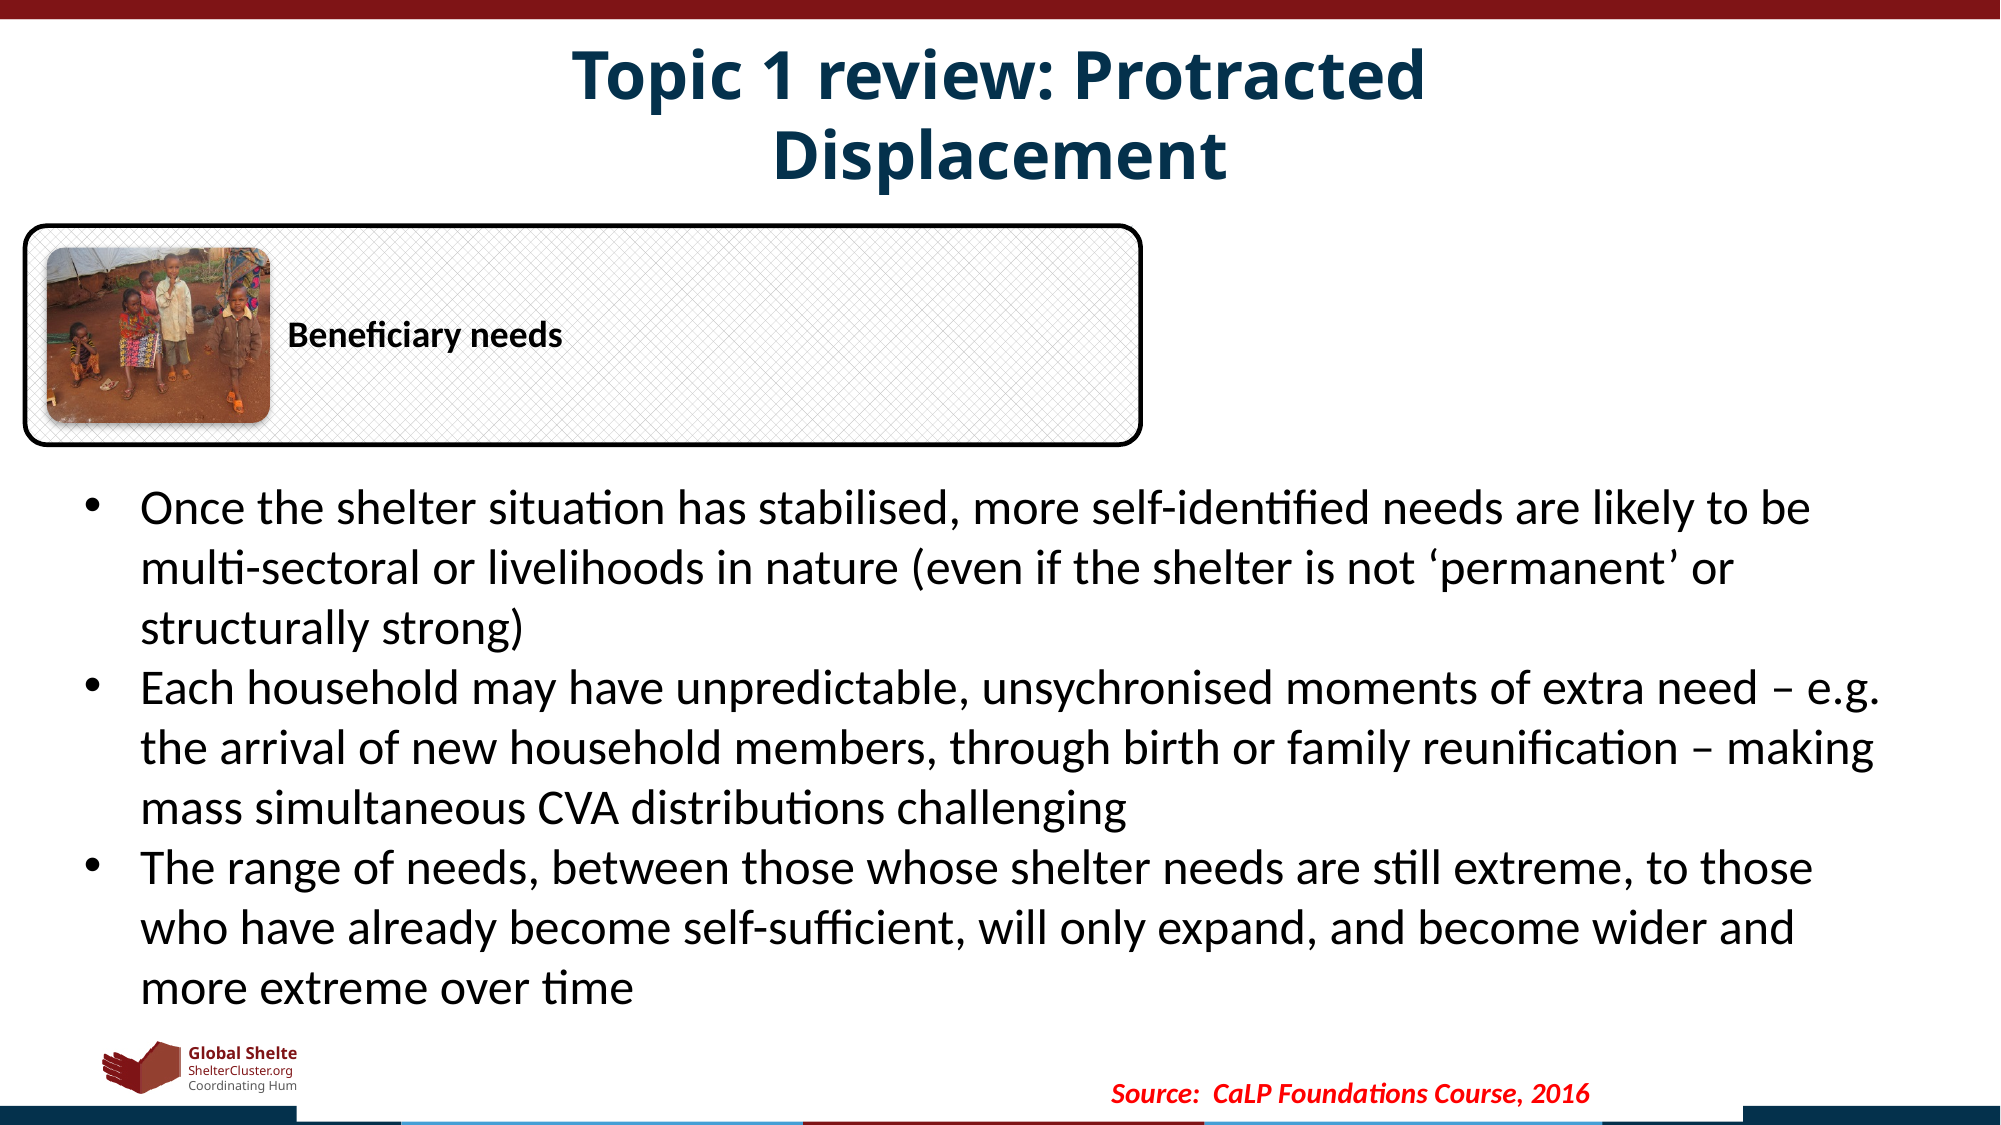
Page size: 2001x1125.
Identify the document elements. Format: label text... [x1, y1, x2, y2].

text_box Once the shelter situation has stabilised, more self-identified needs are likely to be multi-sectoral or livelihoods in nature (even if the shelter is not ‘permanent’ or structurally strong) Each household may have unpredictable, unsychronised moments of extra need – e.g. the arrival of new household members, through birth or family reunification – making mass simultaneous CVA distributions challenging The range of needs, between those whose shelter needs are still extreme, to those who have already become self-sufficient, will only expand, and become wider and more extreme over time [69, 466, 1900, 1022]
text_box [24, 225, 1141, 445]
text_box [296, 1035, 1743, 1122]
text_box Source: CaLP Foundations Course, 2016 [1096, 1067, 1605, 1118]
title Topic 1 review: Protracted Displacement [324, 19, 1675, 207]
picture [102, 1041, 181, 1094]
